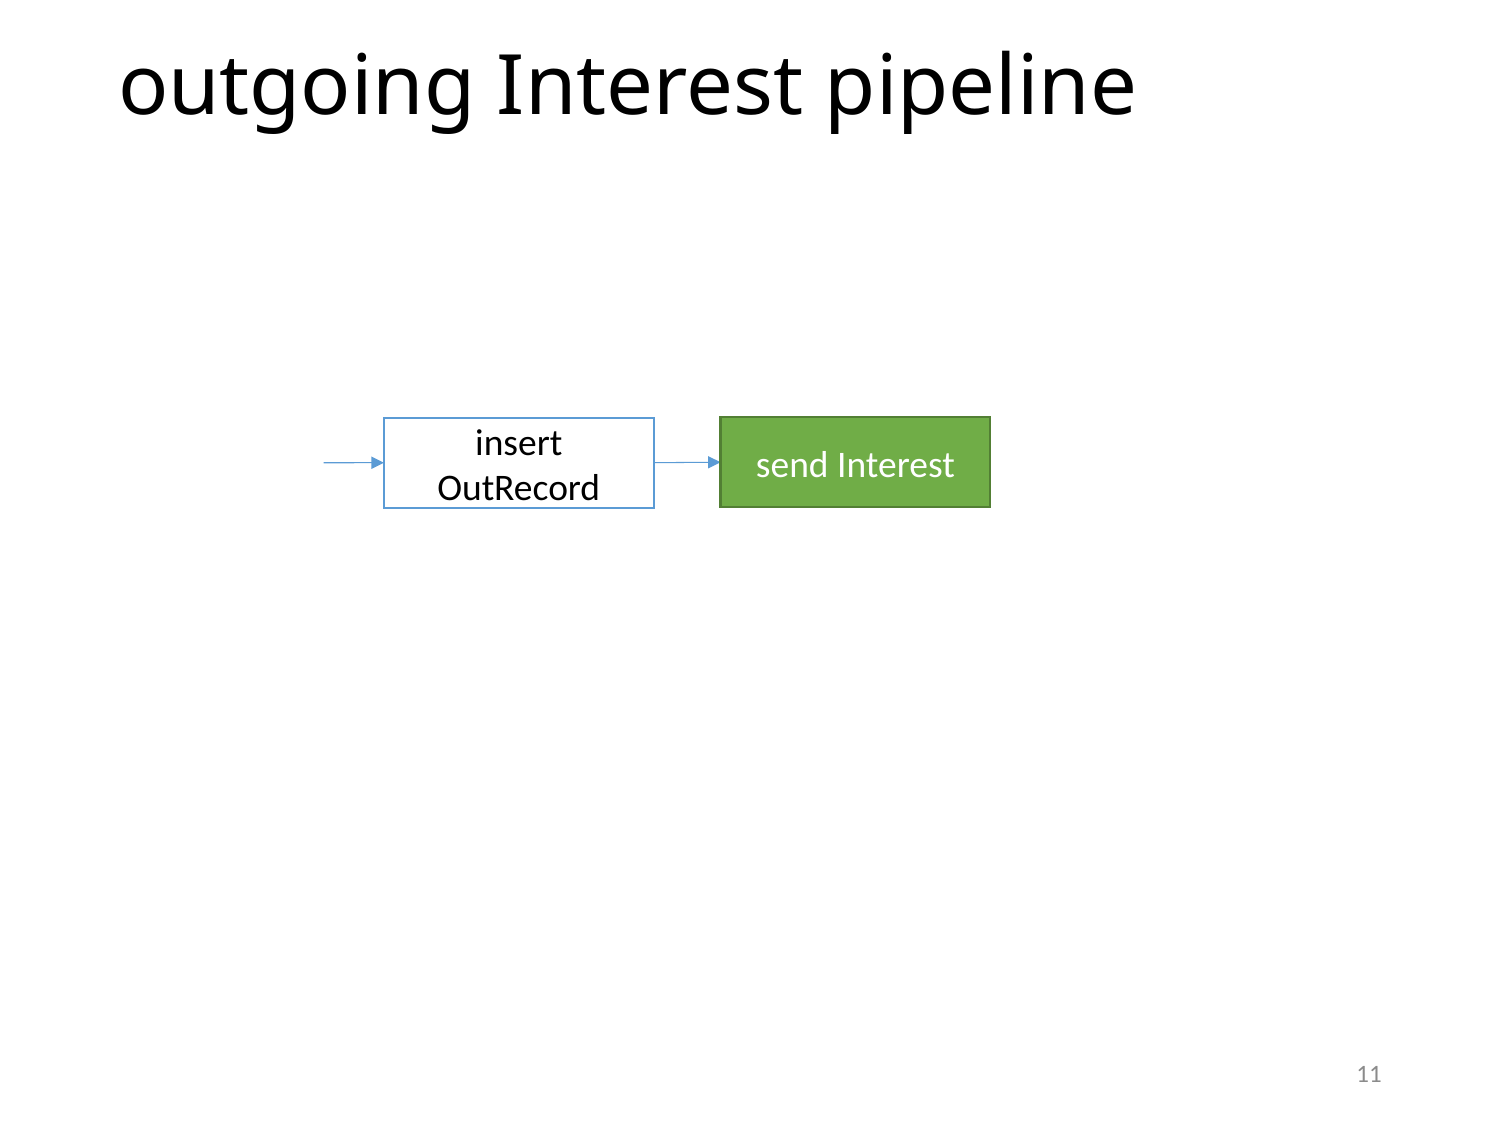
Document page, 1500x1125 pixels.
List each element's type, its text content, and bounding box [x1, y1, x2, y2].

text_box insert OutRecord [383, 417, 655, 509]
slide_number 11 [1059, 1042, 1397, 1103]
title outgoing Interest pipeline [103, 2, 1397, 174]
text_box send Interest [719, 416, 991, 508]
